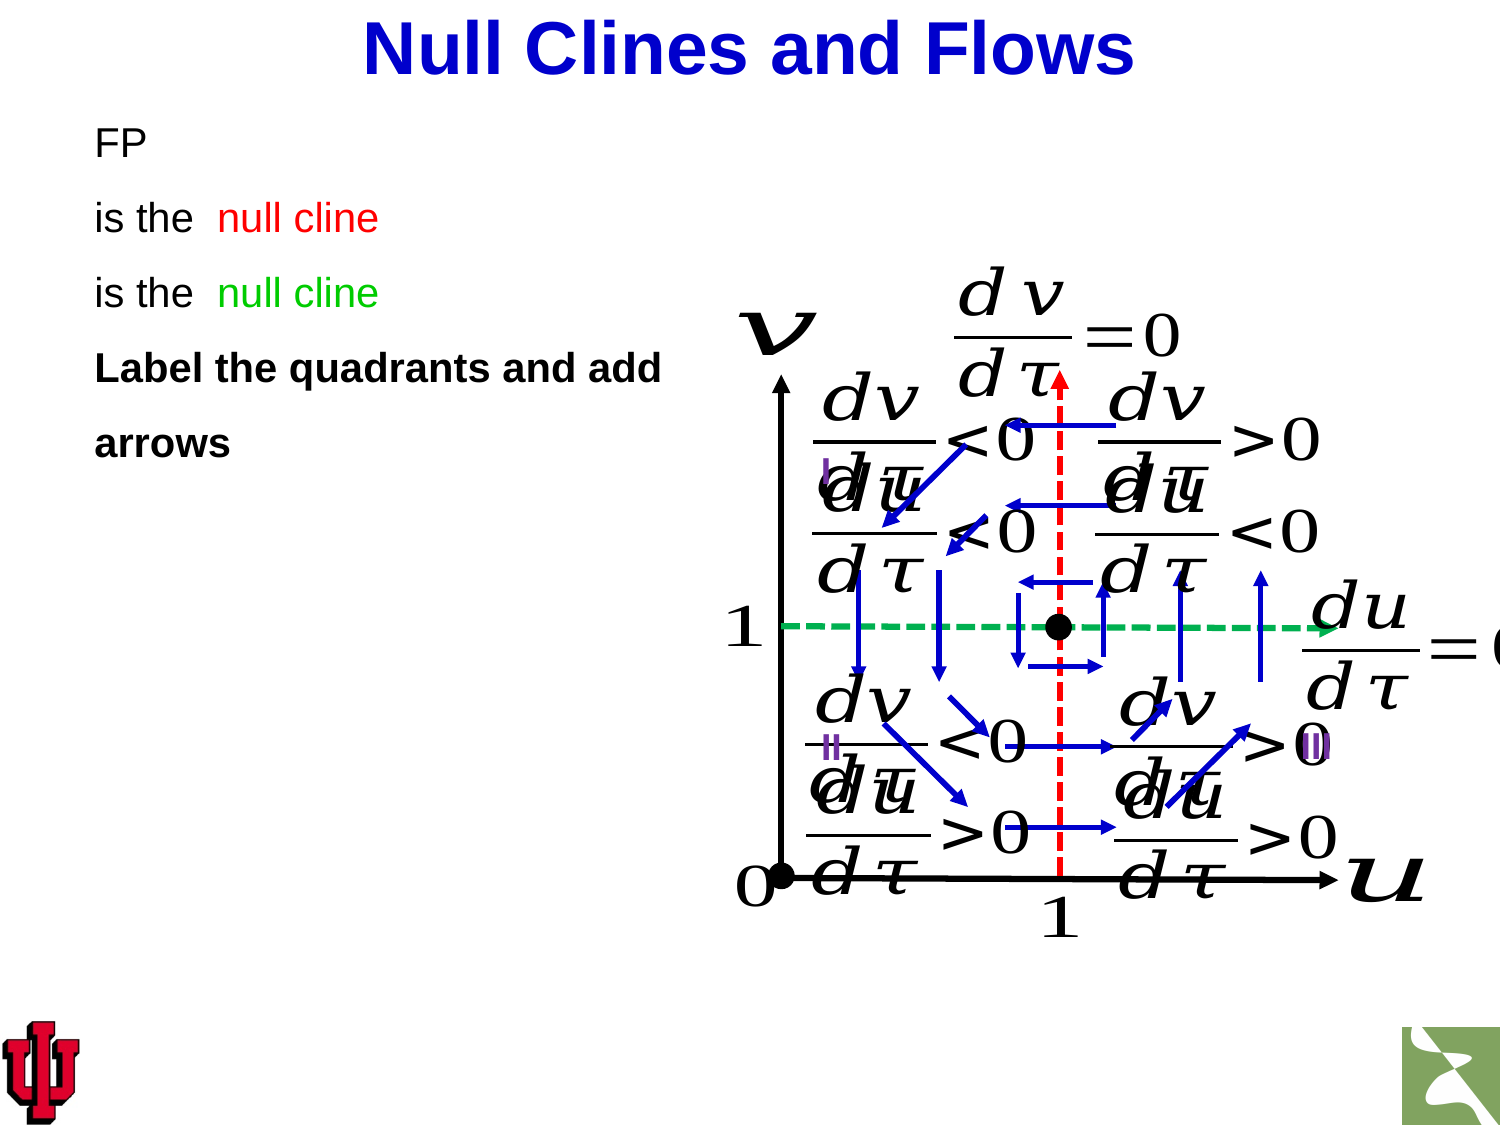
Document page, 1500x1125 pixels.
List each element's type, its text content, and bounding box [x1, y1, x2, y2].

picture [0, 1020, 80, 1125]
title Null Clines and Flows [0, 0, 1500, 90]
picture [1402, 1027, 1500, 1125]
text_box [719, 259, 1500, 952]
